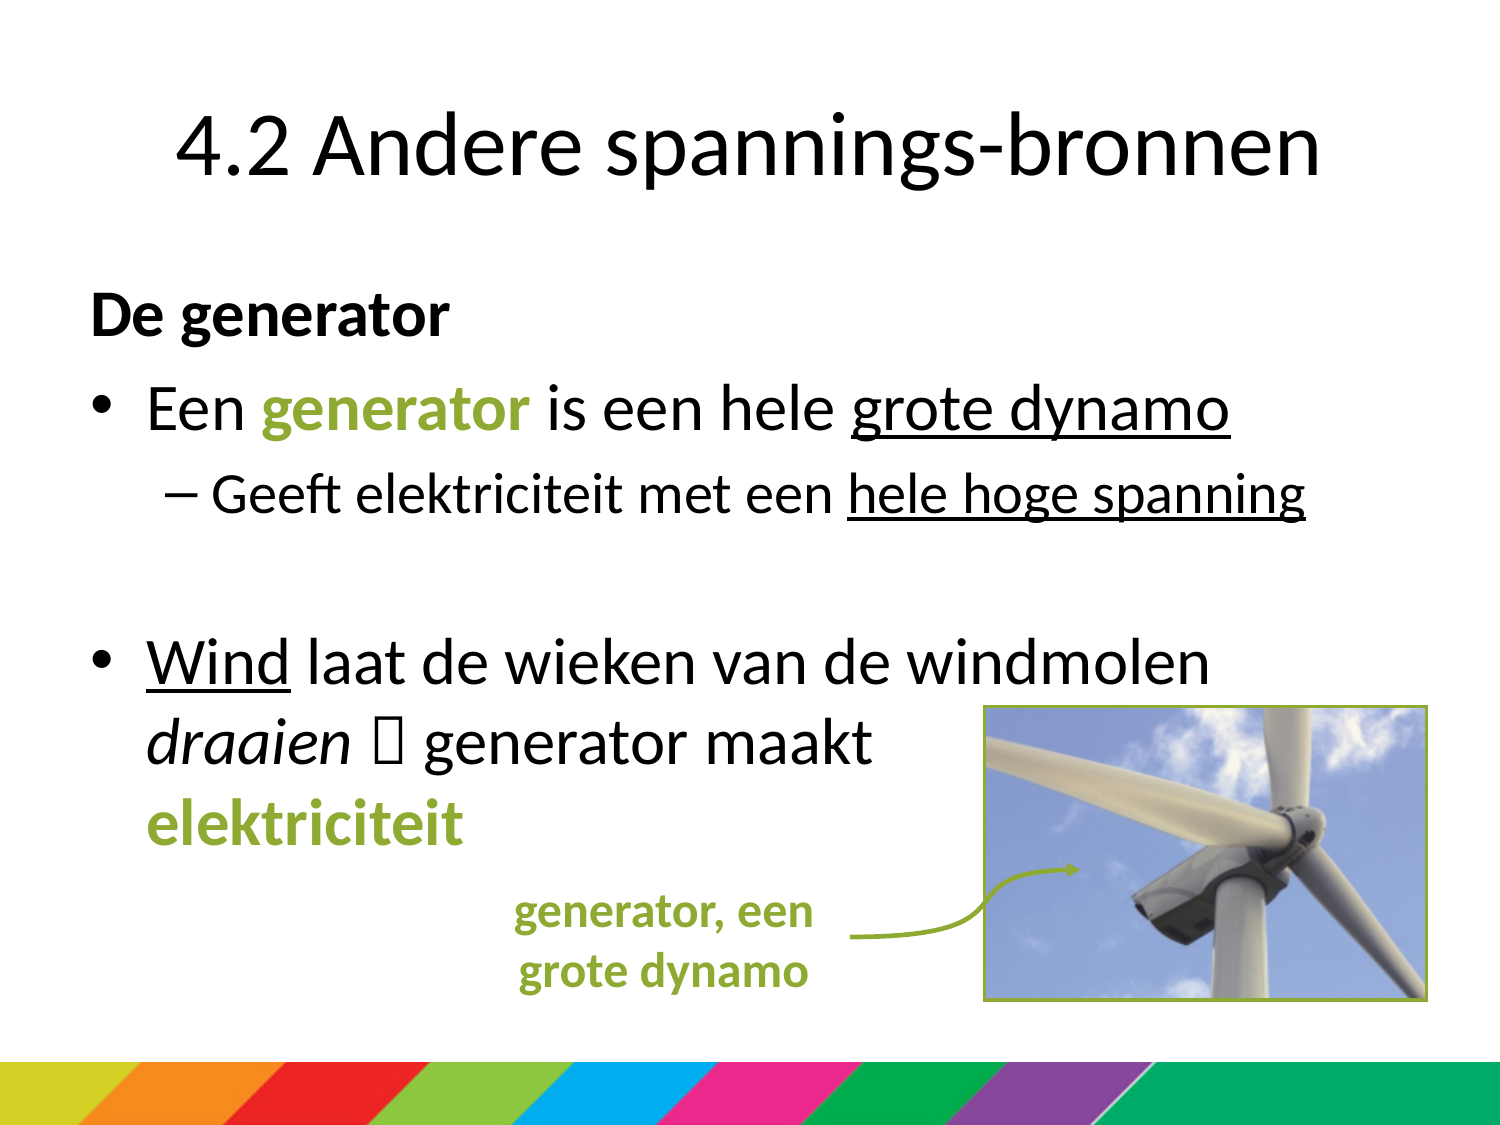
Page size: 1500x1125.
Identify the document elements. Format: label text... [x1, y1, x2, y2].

picture [656, 1062, 1500, 1125]
title 4.2 Andere spannings-bronnen [75, 45, 1425, 233]
list De generator Een generator is een hele grote dynamo Geeft elektriciteit met een hele hoge spanning Wind laat de wieken van de windmolen draaien  generator maakt elektriciteit [75, 262, 1425, 1005]
picture [985, 707, 1426, 999]
text_box generator, een grote dynamo [478, 869, 850, 1005]
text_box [849, 869, 1081, 938]
picture [0, 1062, 574, 1125]
